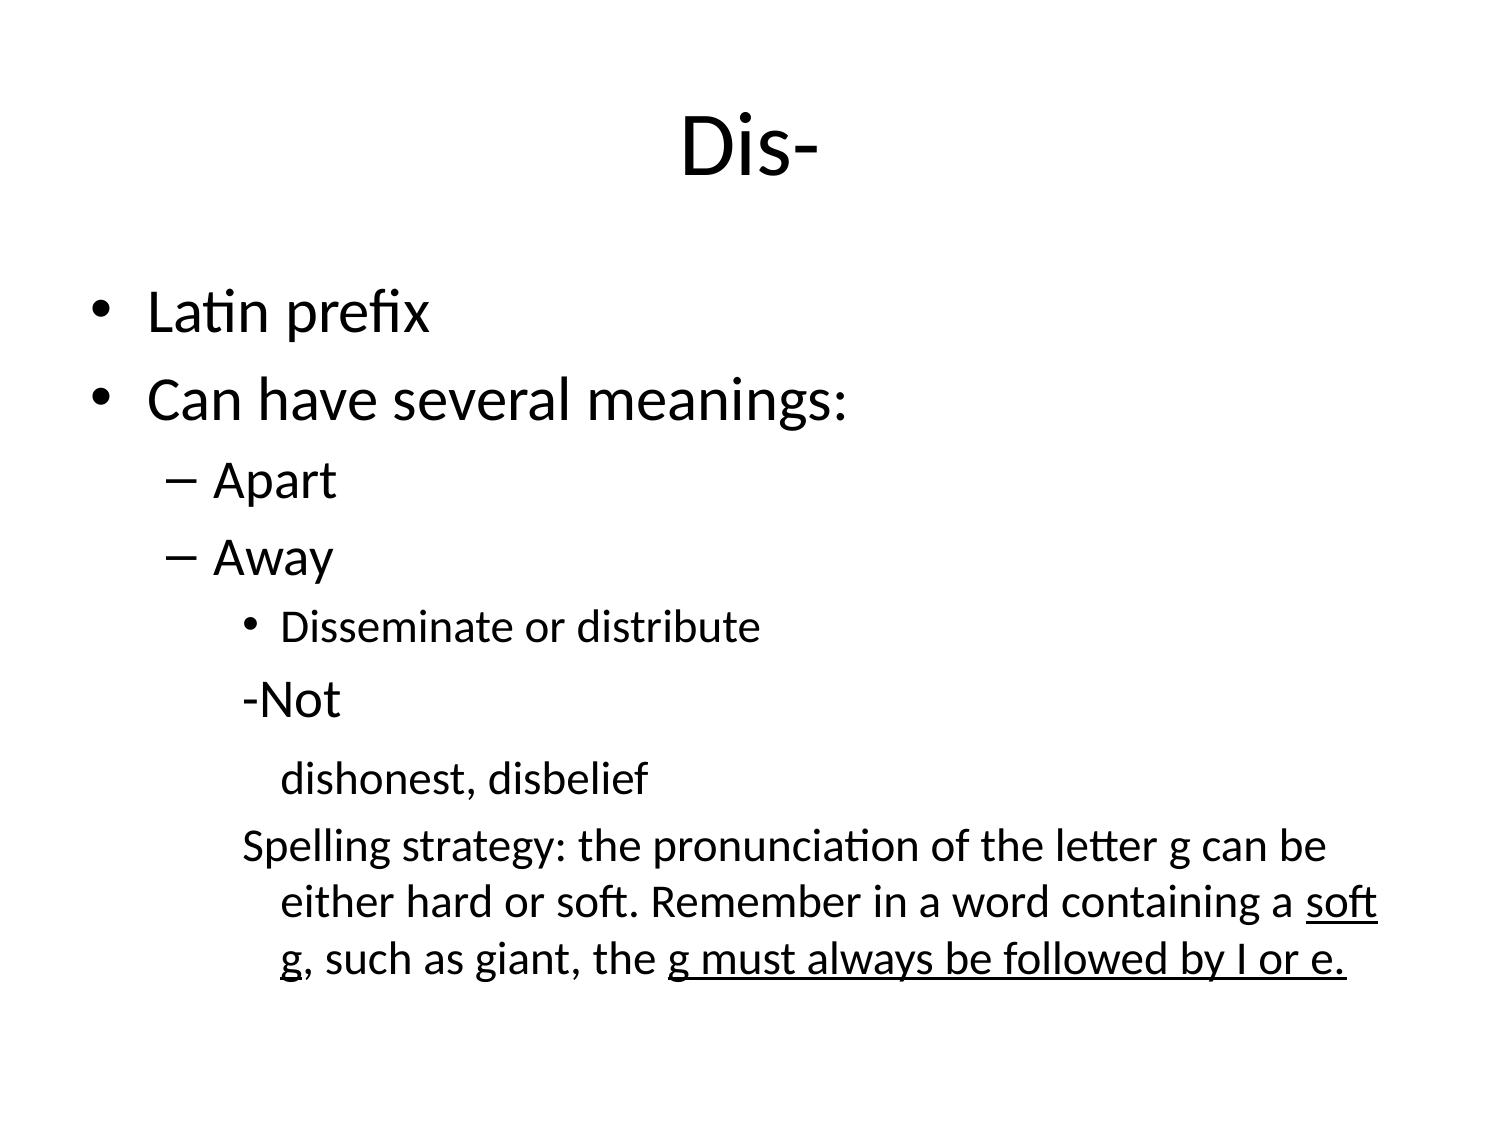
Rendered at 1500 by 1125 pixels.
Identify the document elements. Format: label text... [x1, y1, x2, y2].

title Dis- [75, 45, 1425, 233]
list Latin prefix Can have several meanings: Apart Away Disseminate or distribute -Not dishonest, disbelief Spelling strategy: the pronunciation of the letter g can be either hard or soft. Remember in a word containing a soft g, such as giant, the g must always be followed by I or e. [75, 262, 1425, 1005]
